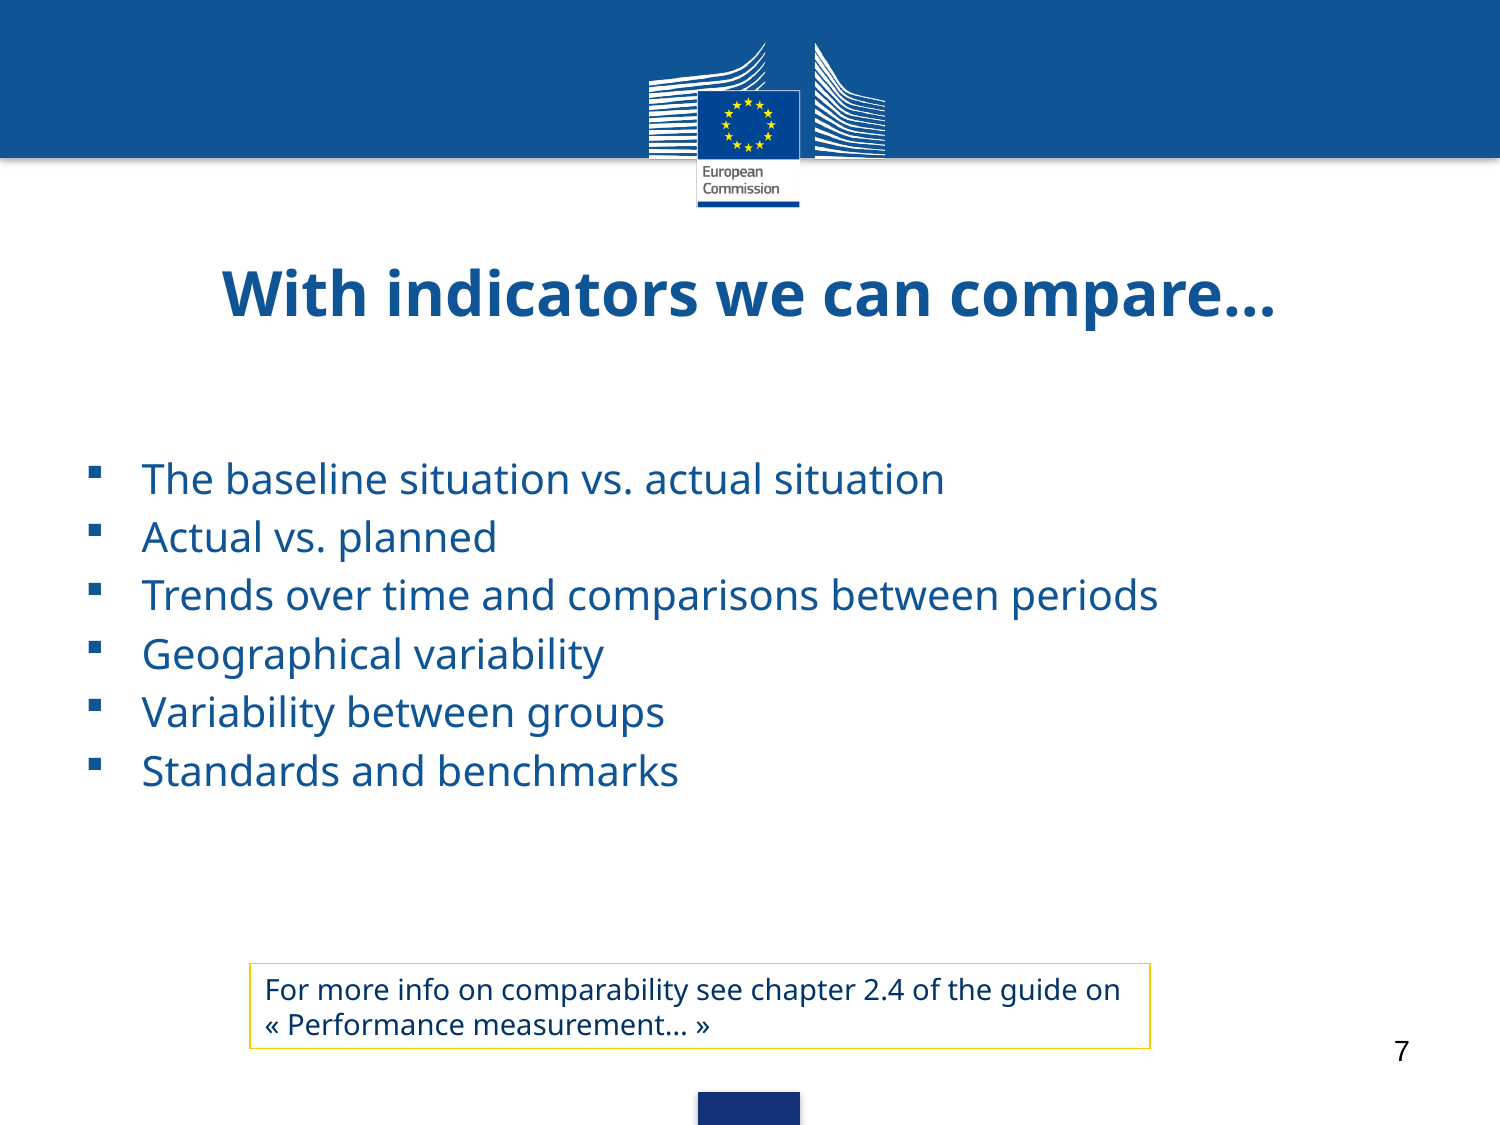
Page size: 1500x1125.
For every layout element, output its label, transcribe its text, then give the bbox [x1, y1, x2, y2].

text_box For more info on comparability see chapter 2.4 of the guide on « Performance measurement… » [249, 963, 1150, 1049]
picture [649, 42, 885, 208]
slide_number 7 [1074, 1024, 1426, 1103]
list The baseline situation vs. actual situation Actual vs. planned Trends over time and comparisons between periods Geographical variability Variability between groups Standards and benchmarks [70, 386, 1421, 966]
title With indicators we can compare… [0, 222, 1500, 361]
